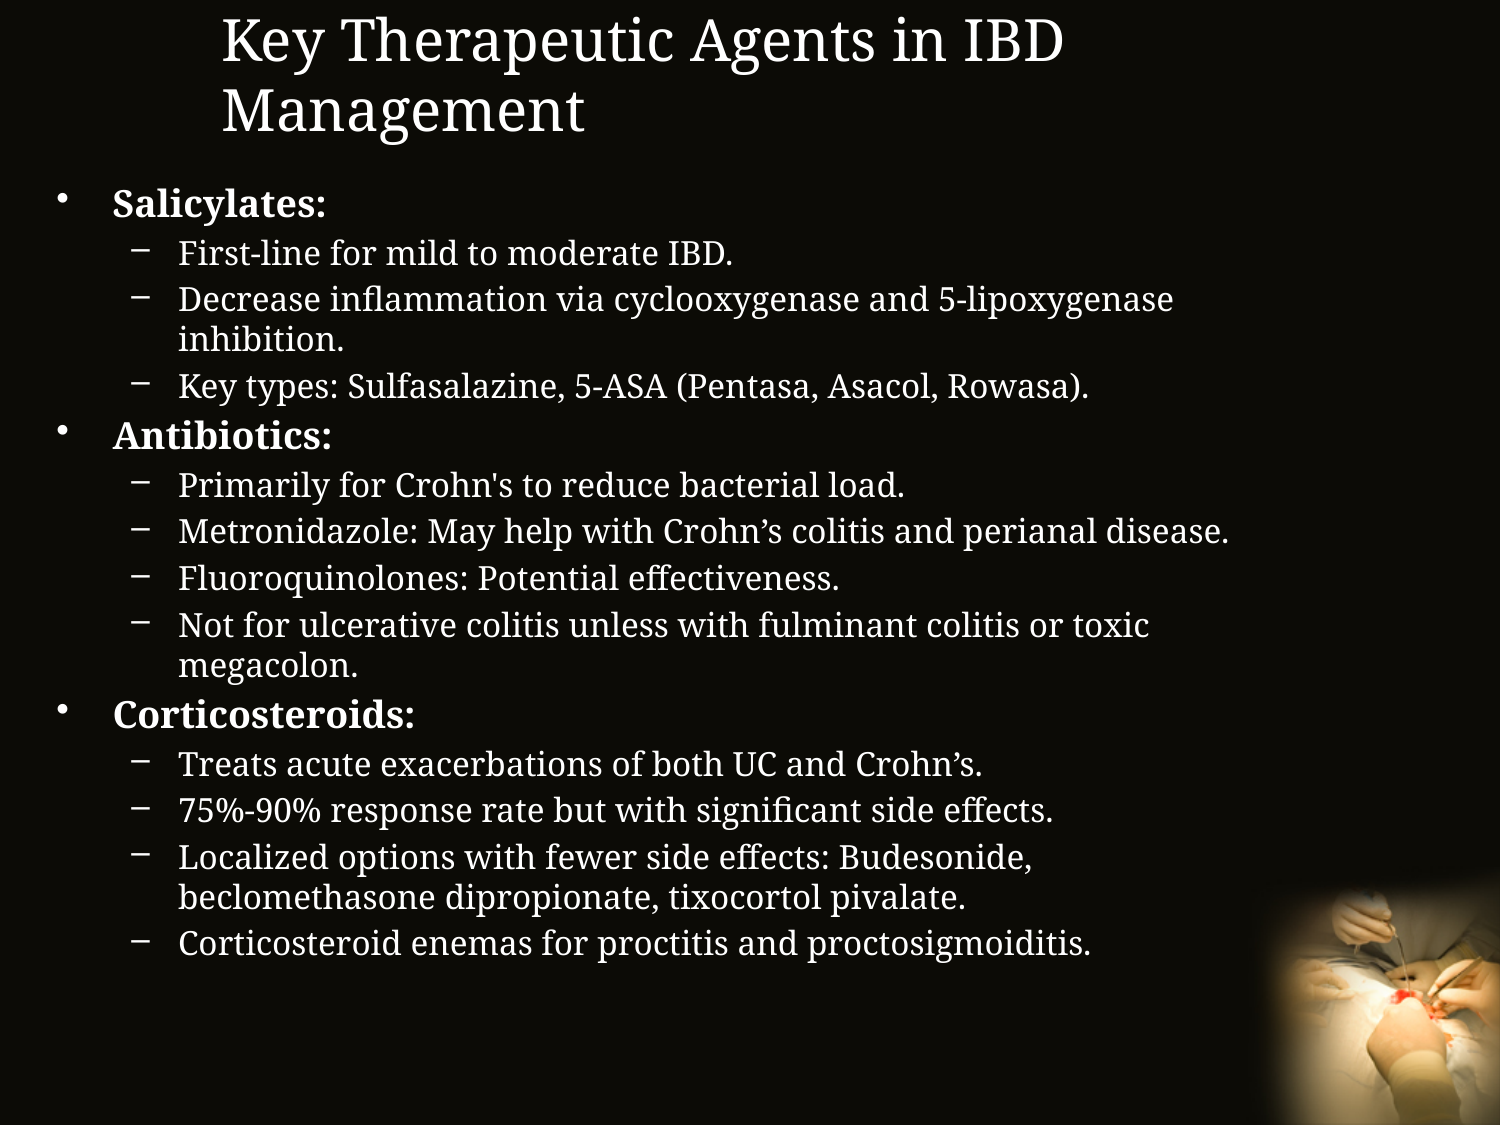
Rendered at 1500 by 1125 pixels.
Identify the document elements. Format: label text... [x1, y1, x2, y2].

list Salicylates: First-line for mild to moderate IBD. Decrease inflammation via cyclooxygenase and 5-lipoxygenase inhibition. Key types: Sulfasalazine, 5-ASA (Pentasa, Asacol, Rowasa). Antibiotics: Primarily for Crohn's to reduce bacterial load. Metronidazole: May help with Crohn’s colitis and perianal disease. Fluoroquinolones: Potential effectiveness. Not for ulcerative colitis unless with fulminant colitis or toxic megacolon. Corticosteroids: Treats acute exacerbations of both UC and Crohn’s. 75%-90% response rate but with significant side effects. Localized options with fewer side effects: Budesonide, beclomethasone dipropionate, tixocortol pivalate. Corticosteroid enemas for proctitis and proctosigmoiditis. [41, 172, 1270, 1047]
picture [0, 0, 1500, 1125]
title Key Therapeutic Agents in IBD Management [206, 30, 1377, 115]
